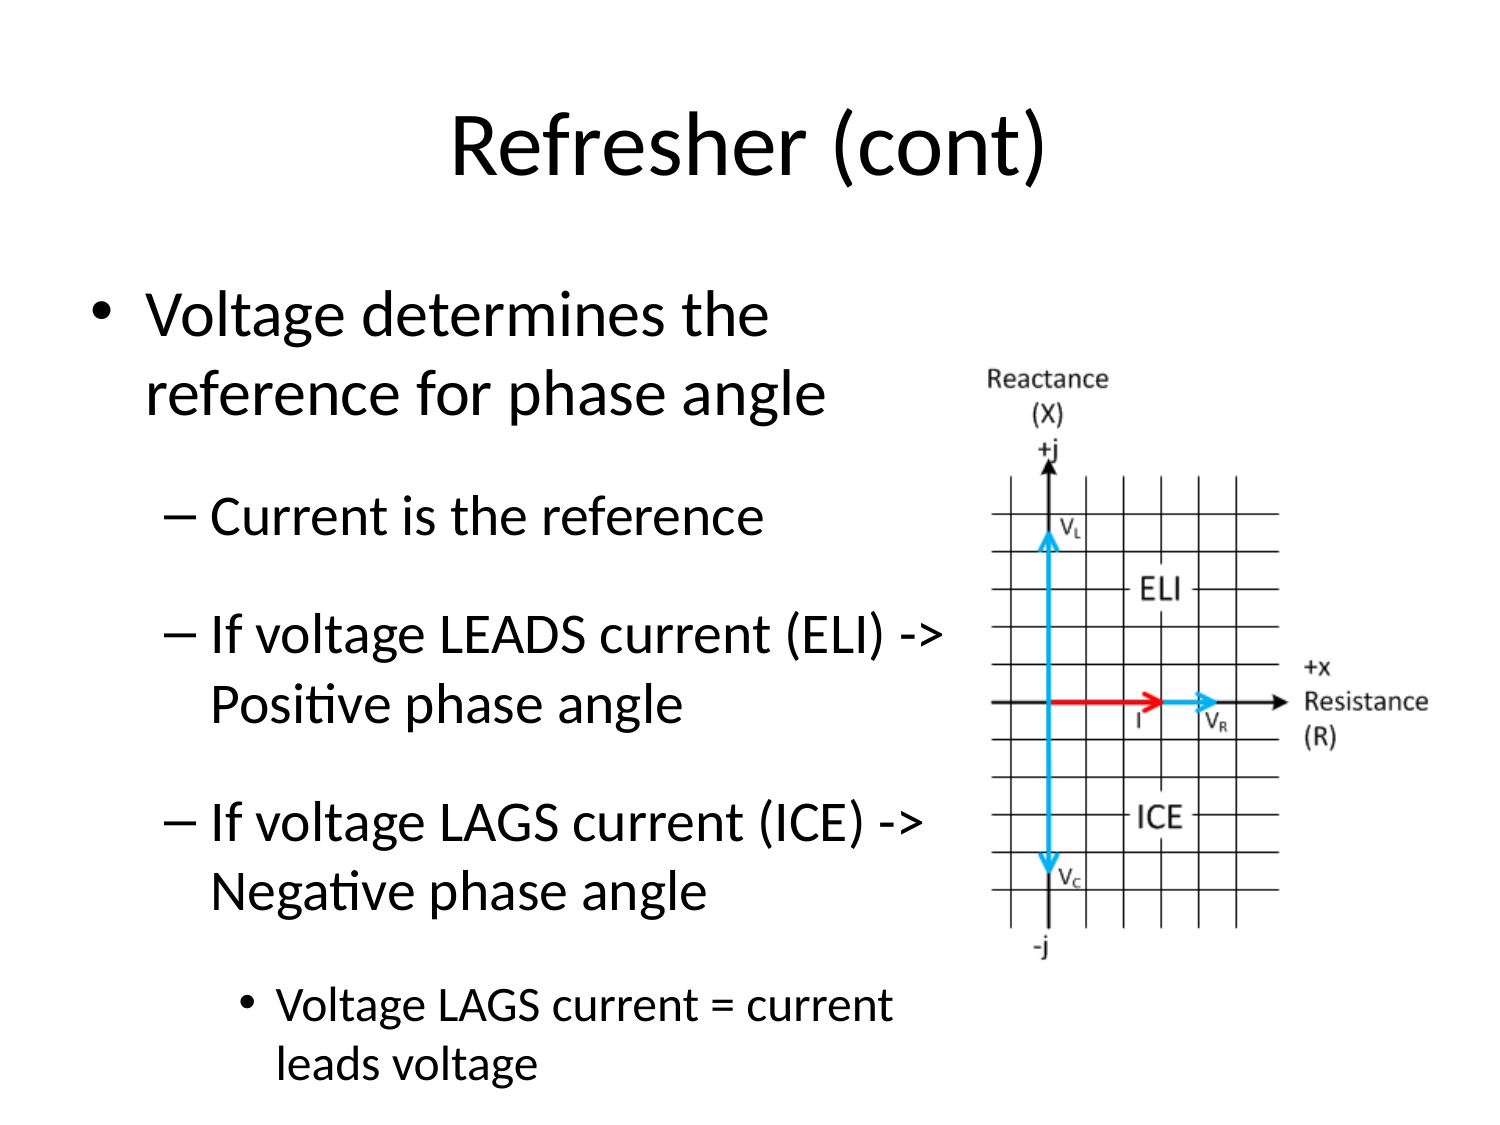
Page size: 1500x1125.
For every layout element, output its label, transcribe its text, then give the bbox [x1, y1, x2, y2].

title Refresher (cont) [75, 45, 1425, 233]
picture [987, 357, 1437, 963]
list Voltage determines the reference for phase angle Current is the reference If voltage LEADS current (ELI) -> Positive phase angle If voltage LAGS current (ICE) -> Negative phase angle Voltage LAGS current = current leads voltage [75, 262, 989, 1100]
